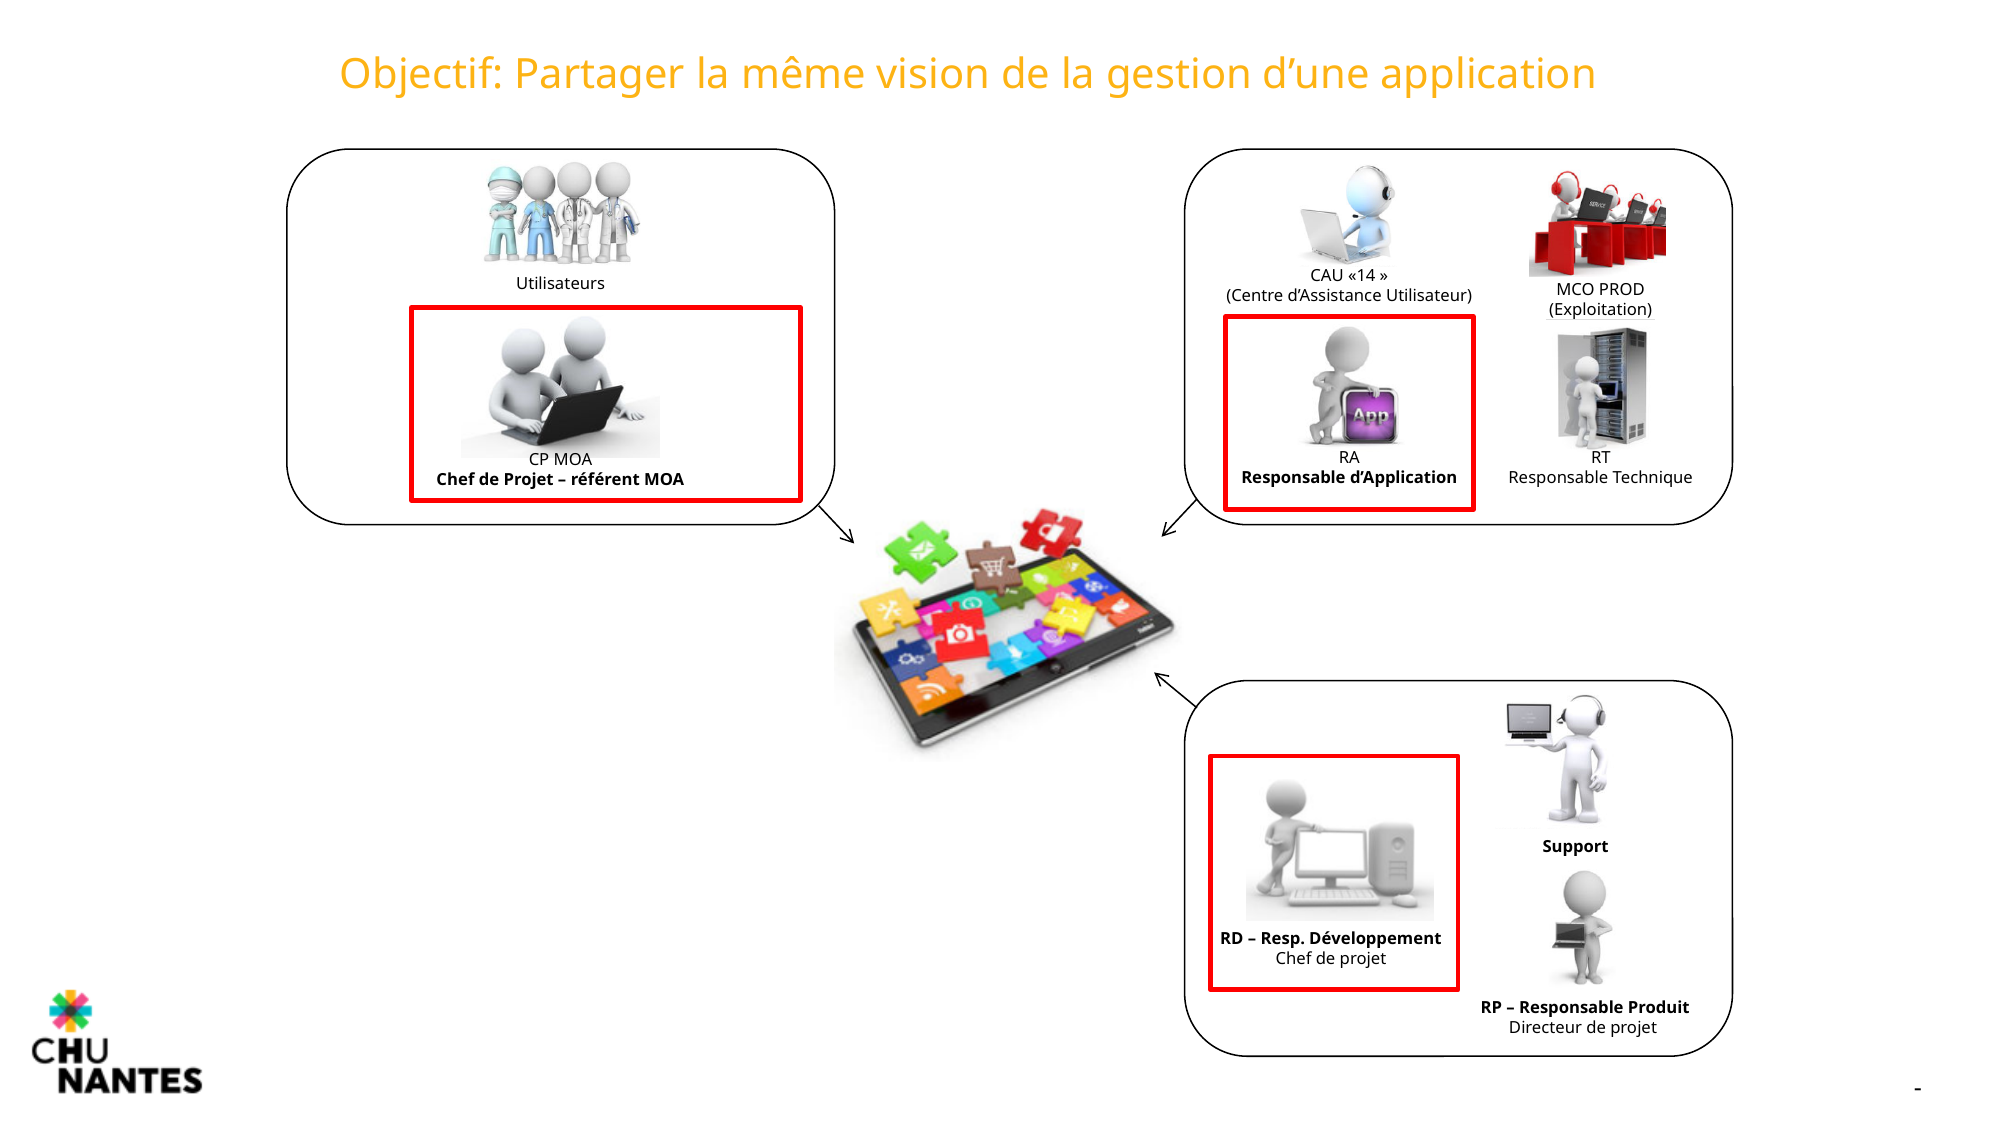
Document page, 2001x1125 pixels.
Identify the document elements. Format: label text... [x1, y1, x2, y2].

picture [1295, 164, 1404, 267]
text_box [1225, 316, 1474, 510]
picture [834, 503, 1185, 762]
picture [1246, 771, 1434, 921]
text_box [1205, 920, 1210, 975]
text_box Support [1527, 828, 1628, 864]
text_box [818, 505, 855, 544]
picture [1294, 316, 1405, 452]
picture [12, 973, 221, 1106]
picture [1495, 688, 1616, 829]
text_box MCO PROD (Exploitation) [1534, 281, 1668, 326]
picture [1546, 868, 1616, 990]
text_box [286, 149, 835, 525]
text_box [1184, 149, 1733, 525]
text_box [1210, 756, 1459, 990]
picture [481, 159, 641, 266]
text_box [1154, 672, 1197, 708]
picture [1529, 167, 1666, 277]
text_box [411, 307, 801, 501]
picture [461, 303, 660, 458]
text_box [1184, 680, 1733, 1057]
title Objectif: Partager la même vision de la gestion d’une application [324, 45, 1675, 138]
picture [1546, 319, 1655, 457]
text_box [1161, 498, 1197, 537]
text_box RP – Responsable Produit Directeur de projet [1465, 989, 1705, 1045]
